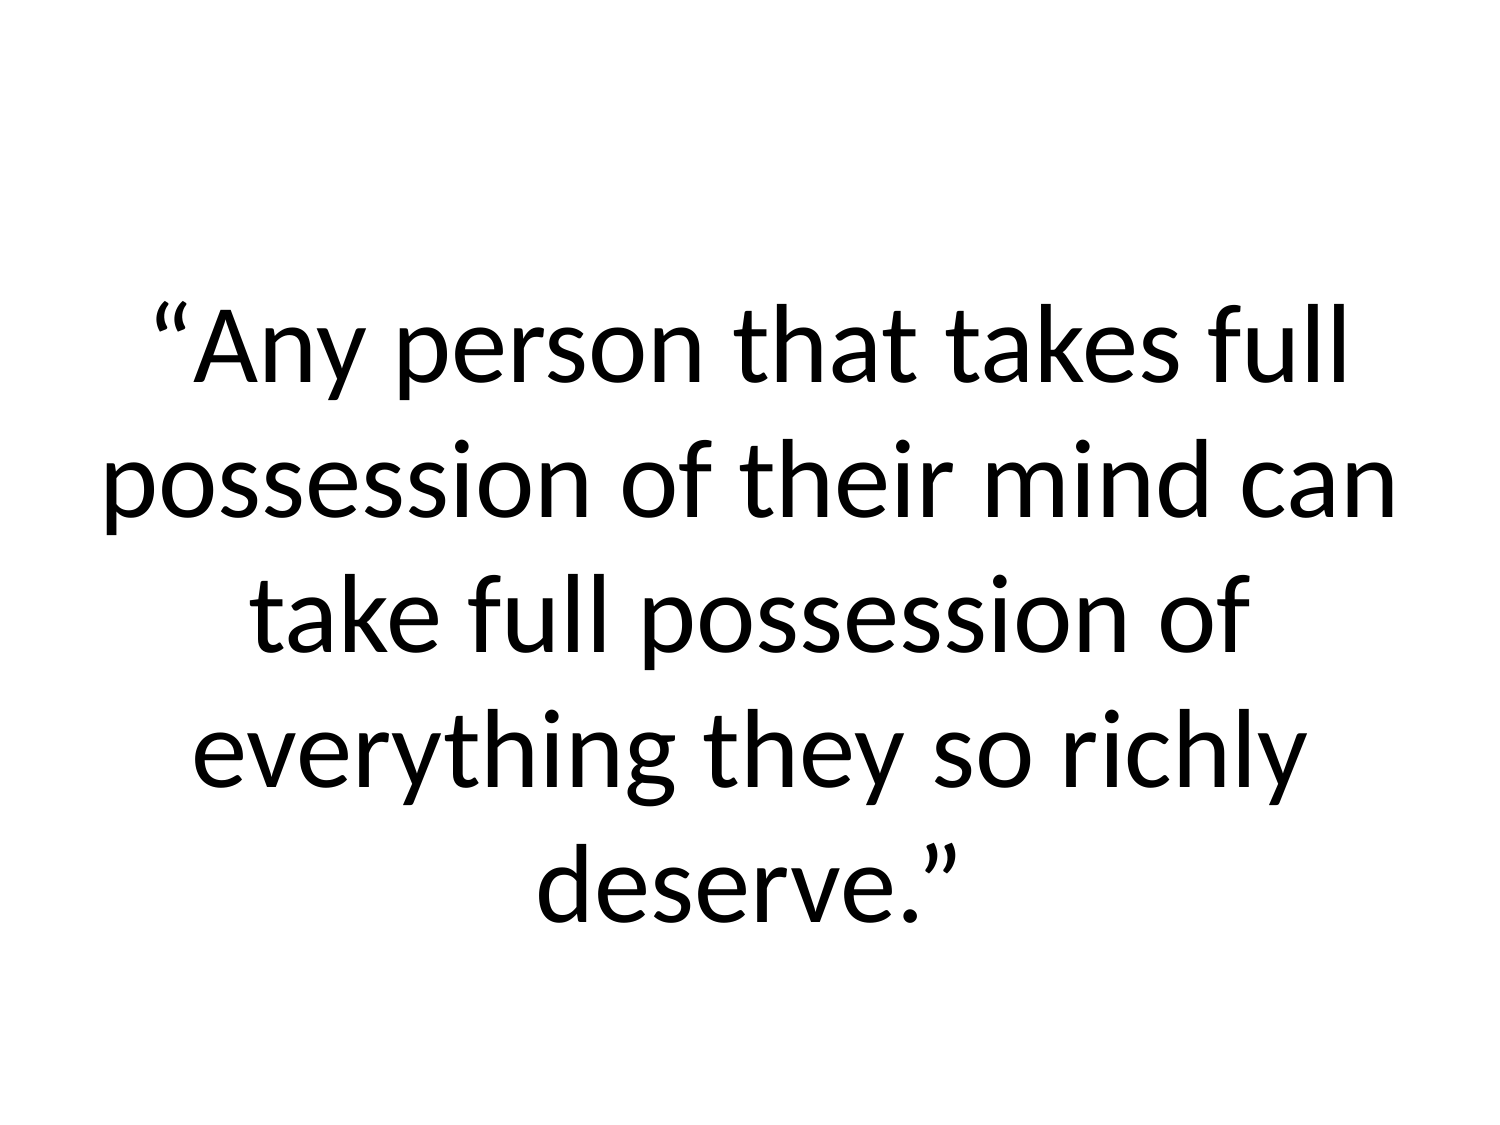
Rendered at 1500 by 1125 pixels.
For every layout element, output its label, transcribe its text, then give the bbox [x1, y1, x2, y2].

list “Any person that takes full possession of their mind can take full possession of everything they so richly deserve.” [75, 262, 1425, 1005]
